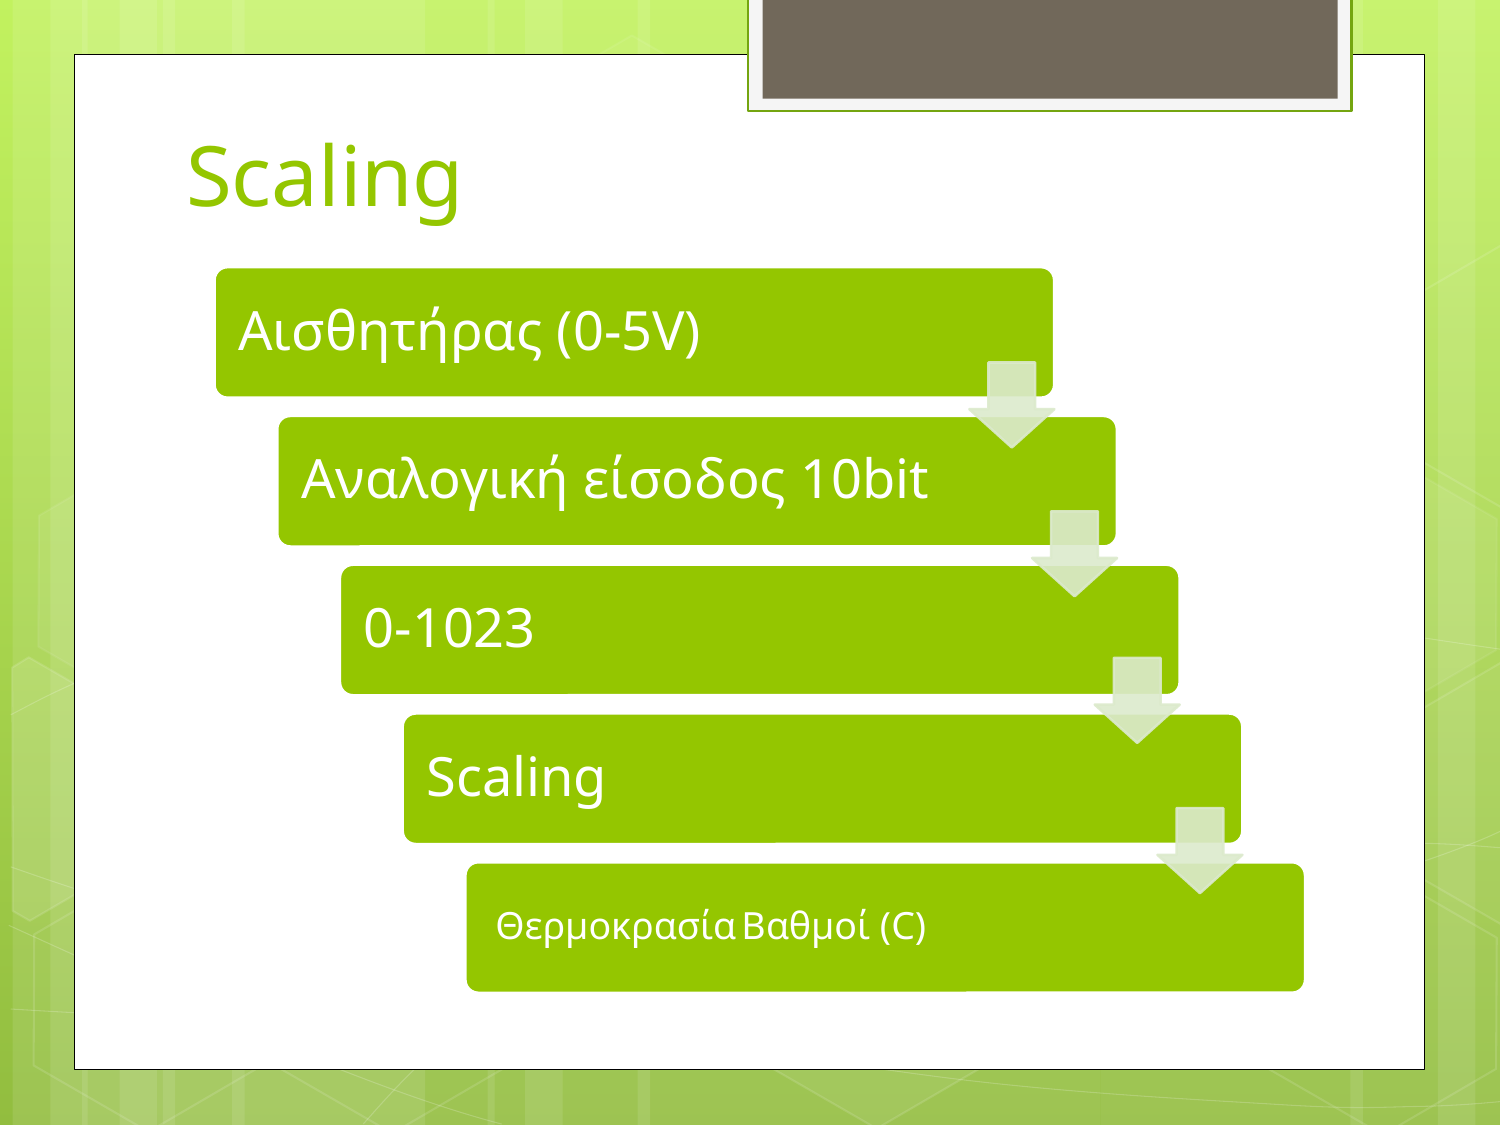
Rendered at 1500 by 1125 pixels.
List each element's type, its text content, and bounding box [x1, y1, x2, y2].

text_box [214, 266, 1306, 994]
title Scaling [171, 42, 1324, 231]
